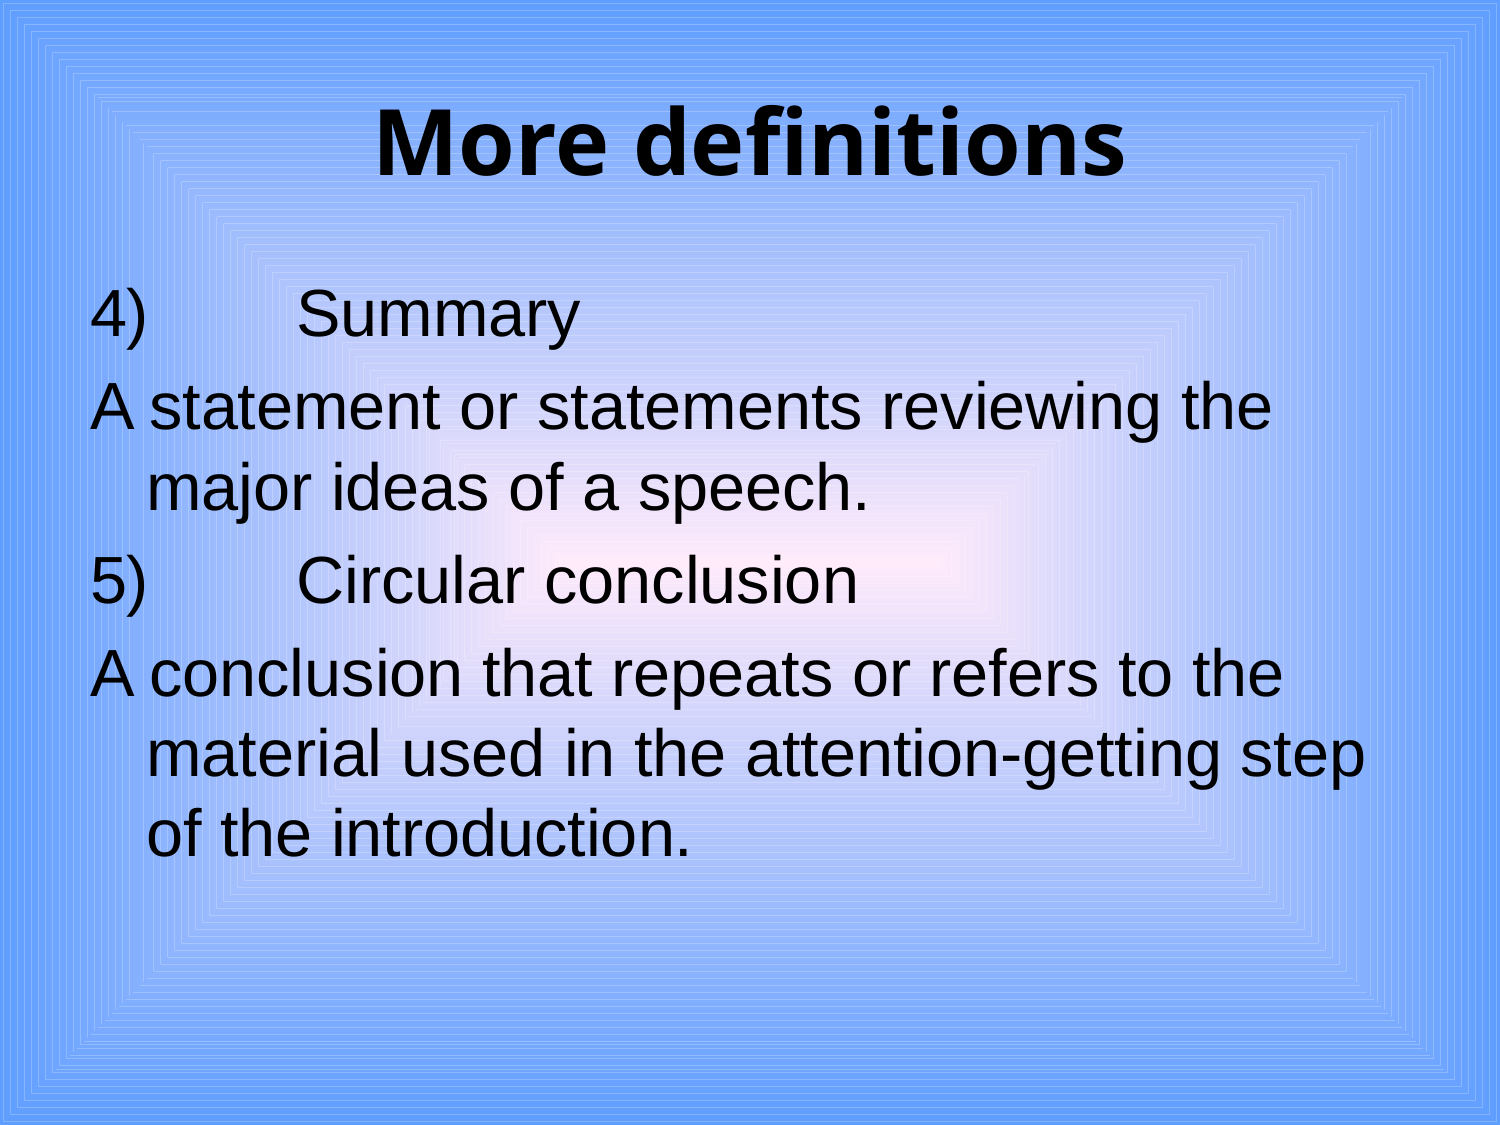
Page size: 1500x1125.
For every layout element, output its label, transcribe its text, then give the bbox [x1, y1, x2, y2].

list 4) Summary A statement or statements reviewing the major ideas of a speech. 5) Circular conclusion A conclusion that repeats or refers to the material used in the attention-getting step of the introduction. [74, 262, 1426, 1006]
title More definitions [74, 44, 1426, 233]
